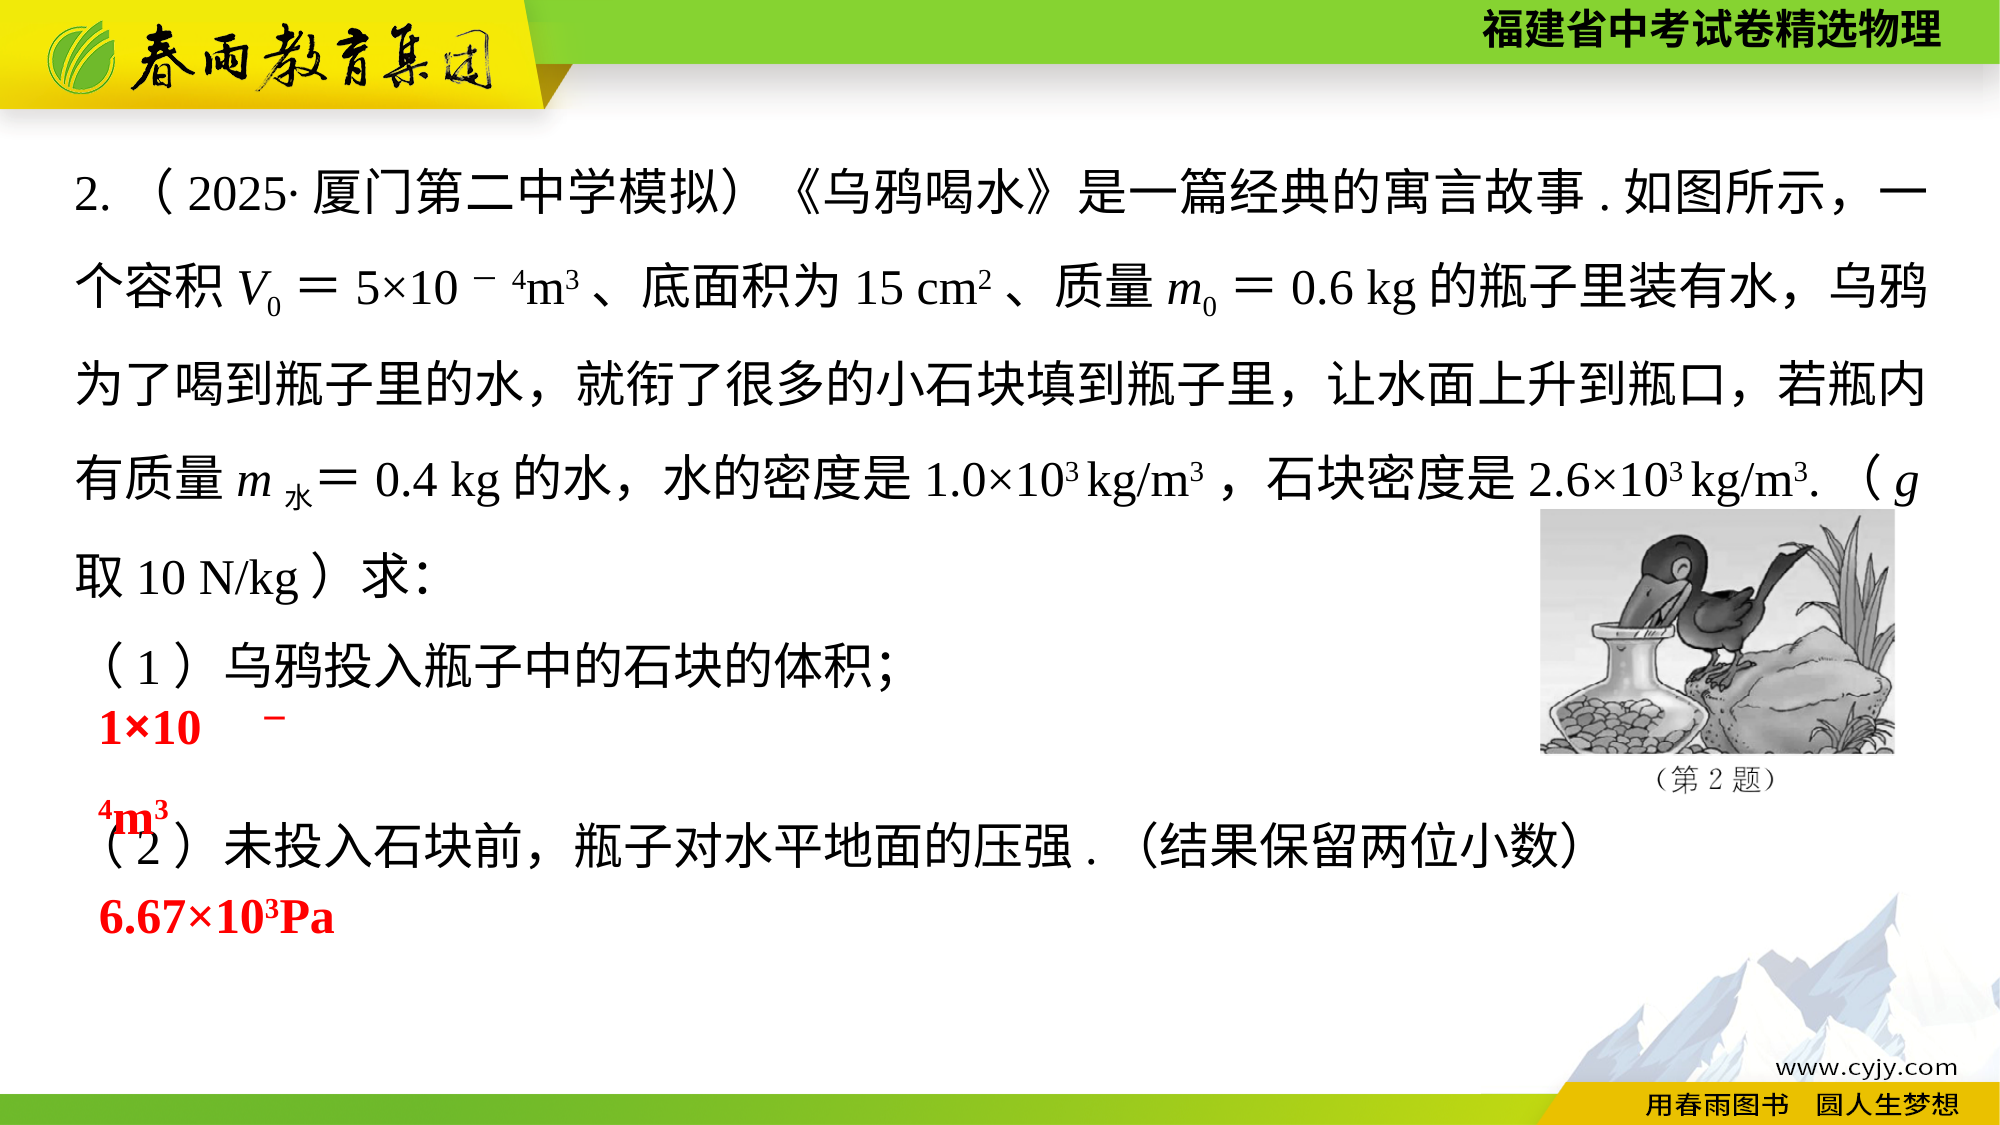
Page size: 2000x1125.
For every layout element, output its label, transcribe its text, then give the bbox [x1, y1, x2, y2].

text_box 1×10－4m3 [83, 656, 317, 762]
list 2.（2025∙厦门第二中学模拟）《乌鸦喝水》是一篇经典的寓言故事.如图所示，一个容积V0＝5×10－4m3、底面积为15 cm2、质量m0＝0.6 kg的瓶子里装有水，乌鸦为了喝到瓶子里的水，就衔了很多的小石块填到瓶子里，让水面上升到瓶口，若瓶内有质量m水＝0.4 kg的水，水的密度是1.0×103 kg/m3，石块密度是2.6×103 kg/m3.（g取10 N/kg）求： （1）乌鸦投入瓶子中的石块的体积； （2）未投入石块前，瓶子对水平地面的压强.（结果保留两位小数） [59, 122, 1944, 865]
text_box 6.67×103Pa [84, 845, 350, 951]
picture [0, 0, 2000, 1125]
